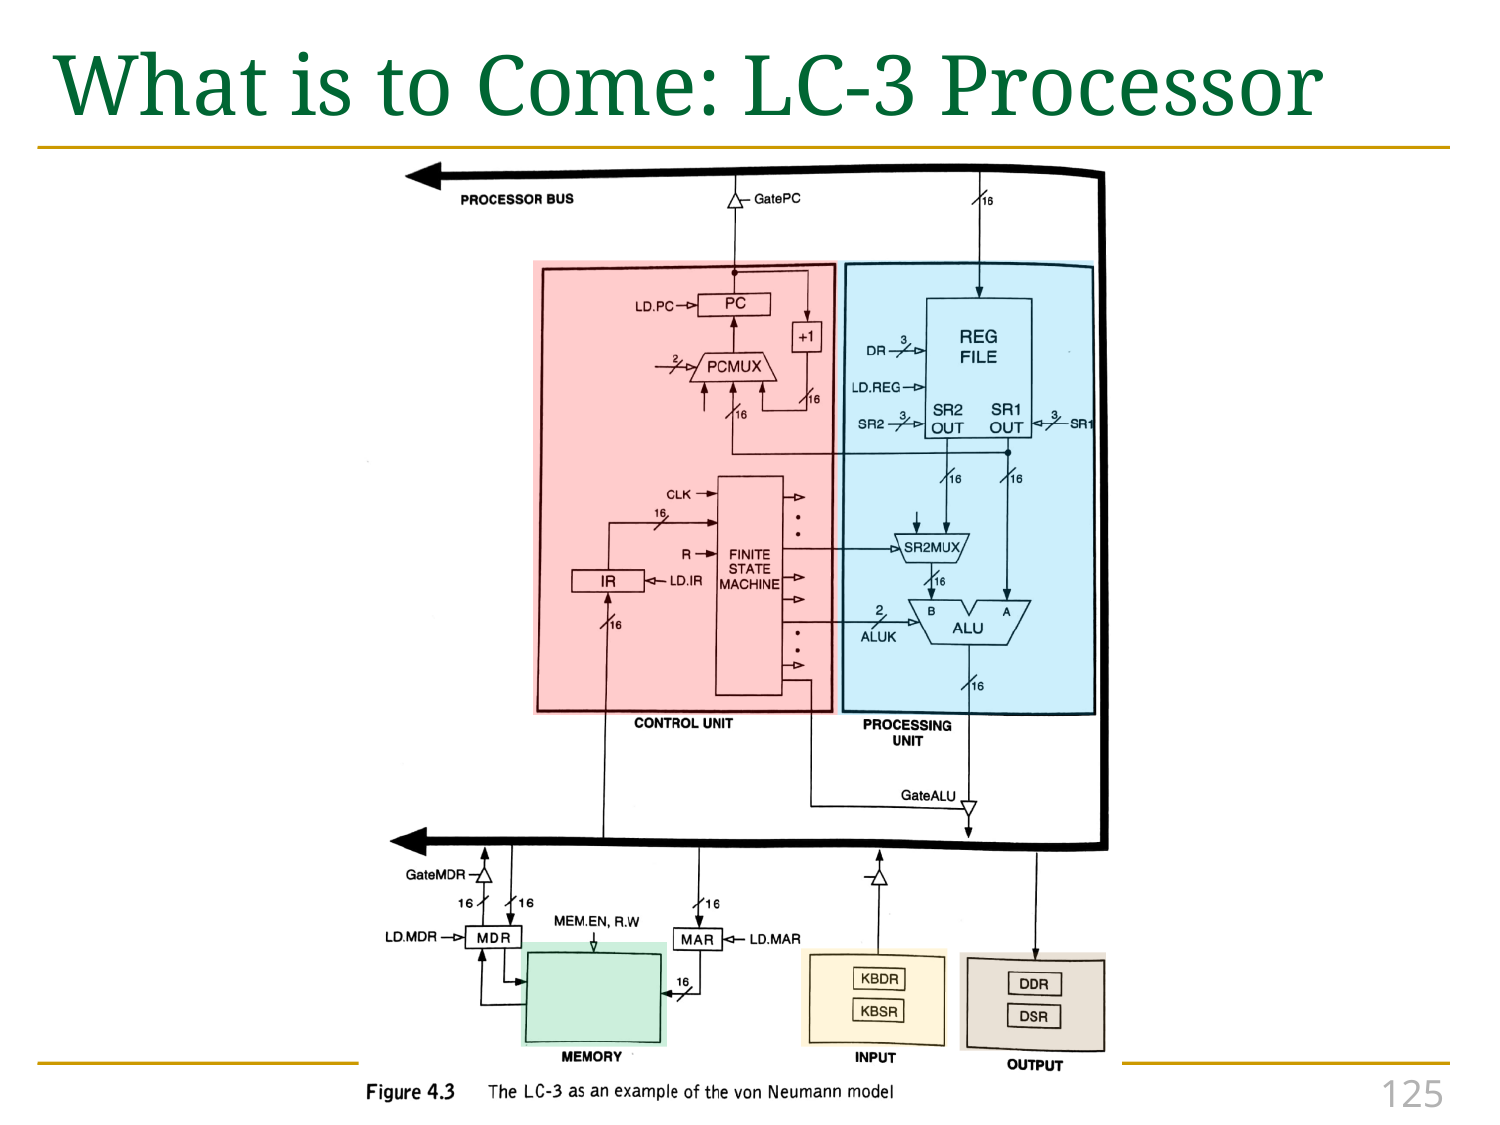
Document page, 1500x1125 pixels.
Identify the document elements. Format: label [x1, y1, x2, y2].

slide_number [1121, 1066, 1460, 1125]
text_box [358, 149, 1123, 1109]
title [37, 24, 1450, 200]
